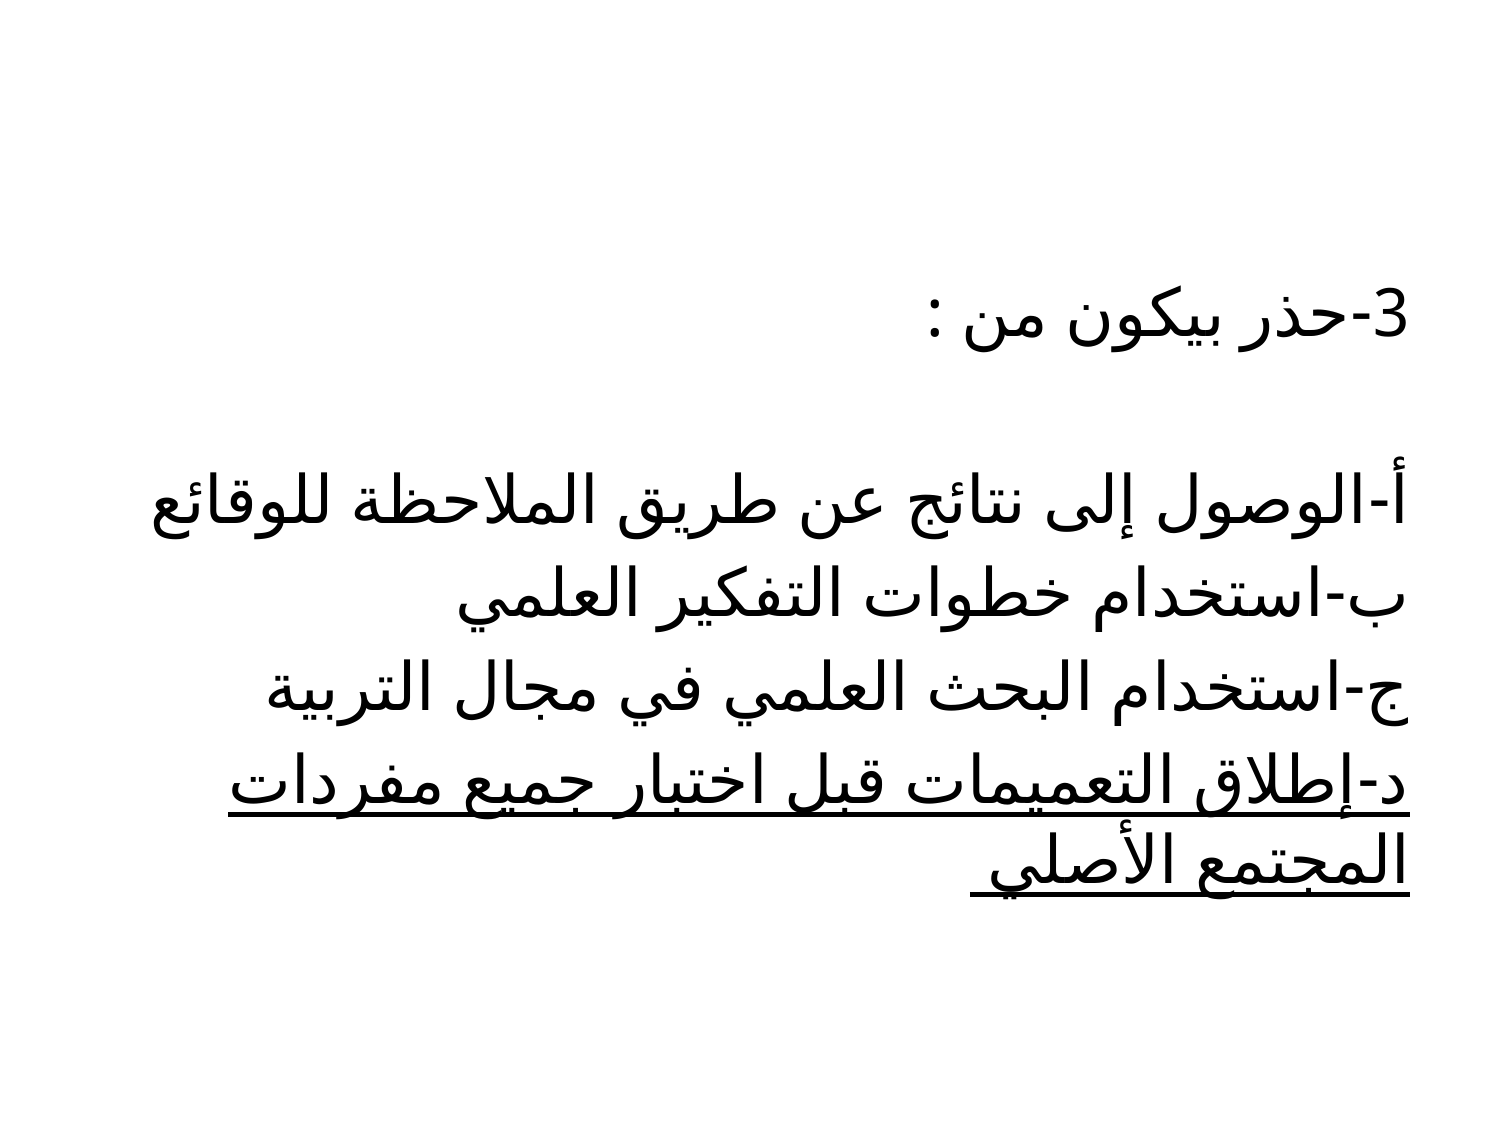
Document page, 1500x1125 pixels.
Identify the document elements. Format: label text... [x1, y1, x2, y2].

list 3-حذر بيكون من : أ-الوصول إلى نتائج عن طريق الملاحظة للوقائع ب-استخدام خطوات التفكير العلمي ج-استخدام البحث العلمي في مجال التربية د-إطلاق التعميمات قبل اختبار جميع مفردات المجتمع الأصلي [75, 262, 1425, 1005]
